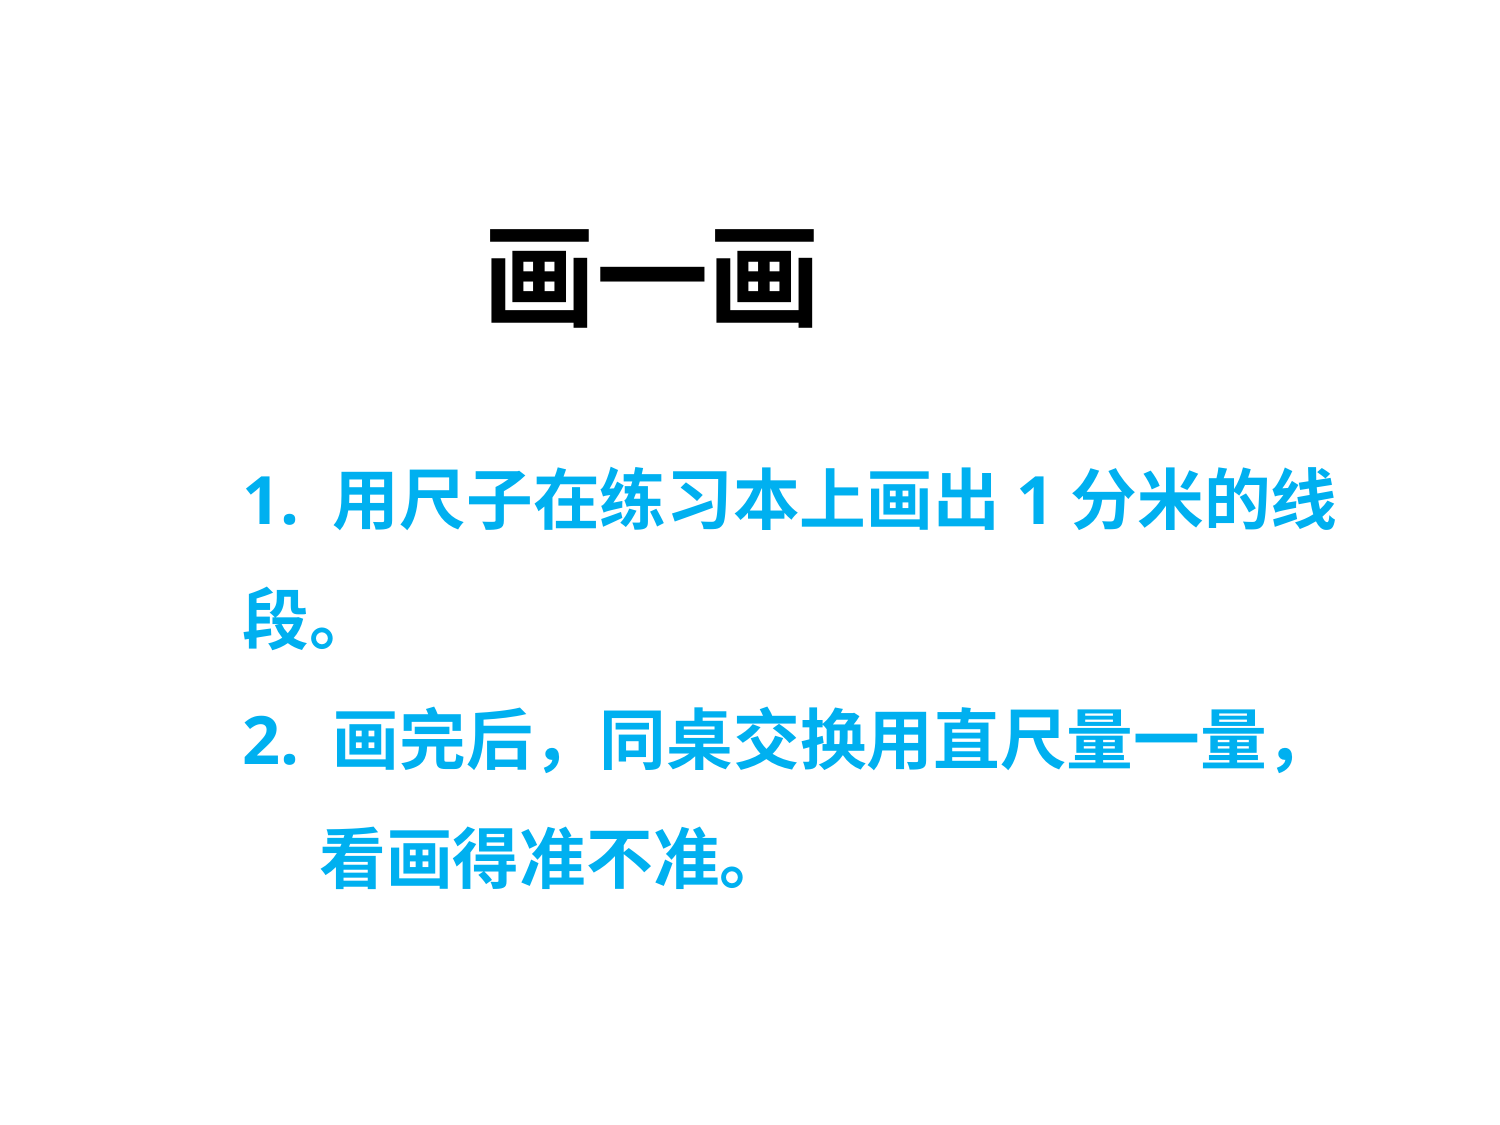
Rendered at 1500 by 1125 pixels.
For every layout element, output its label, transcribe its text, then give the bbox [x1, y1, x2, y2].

text_box 1. 用尺子在练习本上画出1分米的线段。 2. 画完后，同桌交换用直尺量一量， 看画得准不准。 [227, 410, 1388, 905]
text_box 画一画 [468, 198, 868, 349]
